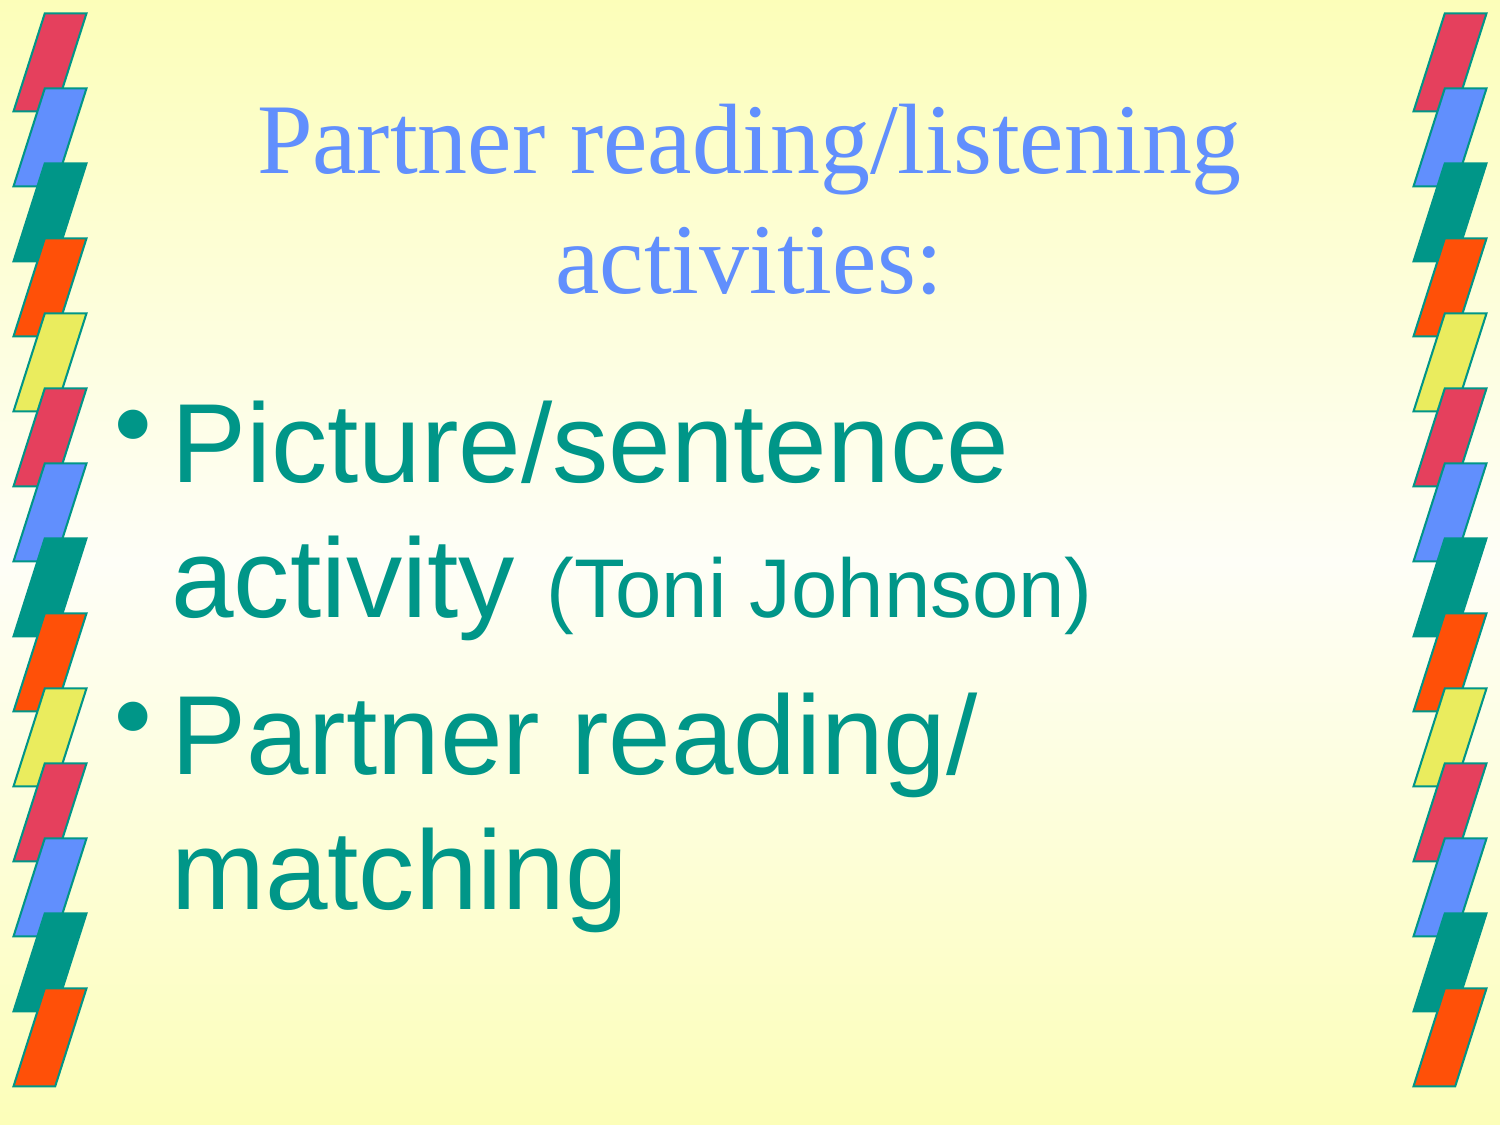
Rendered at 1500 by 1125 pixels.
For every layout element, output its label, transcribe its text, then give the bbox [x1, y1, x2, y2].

title Partner reading/listening activities: [112, 99, 1388, 288]
list Picture/sentence activity (Toni Johnson) Partner reading/ matching [99, 362, 1375, 1038]
